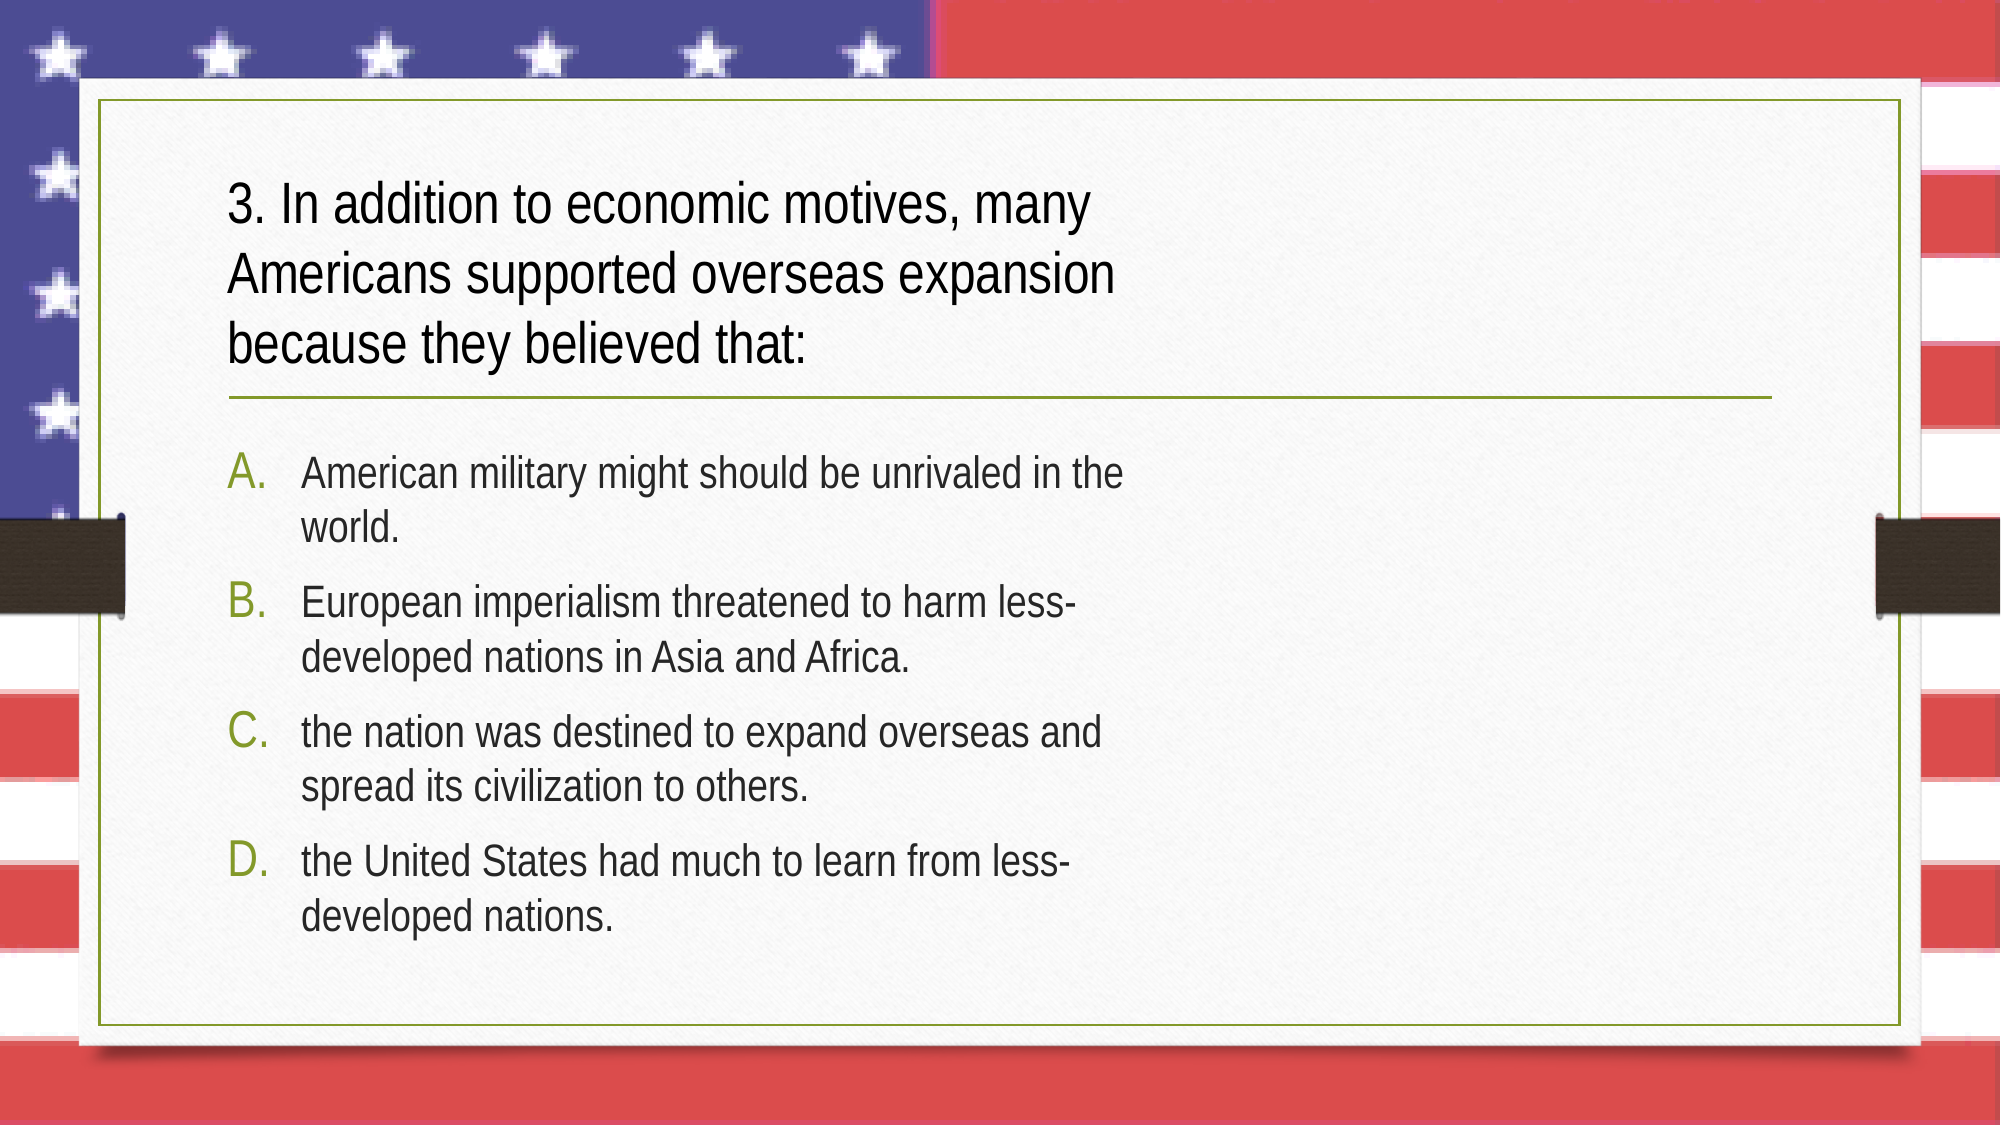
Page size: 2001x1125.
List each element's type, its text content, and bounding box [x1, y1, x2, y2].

list American military might should be unrivaled in the world. European imperialism threatened to harm less-developed nations in Asia and Africa. the nation was destined to expand overseas and spread its civilization to others. the United States had much to learn from less-developed nations. [212, 435, 1198, 951]
list 3. In addition to economic motives, many Americans supported overseas expansion because they believed that: [212, 172, 1198, 383]
picture [0, 0, 2001, 1125]
